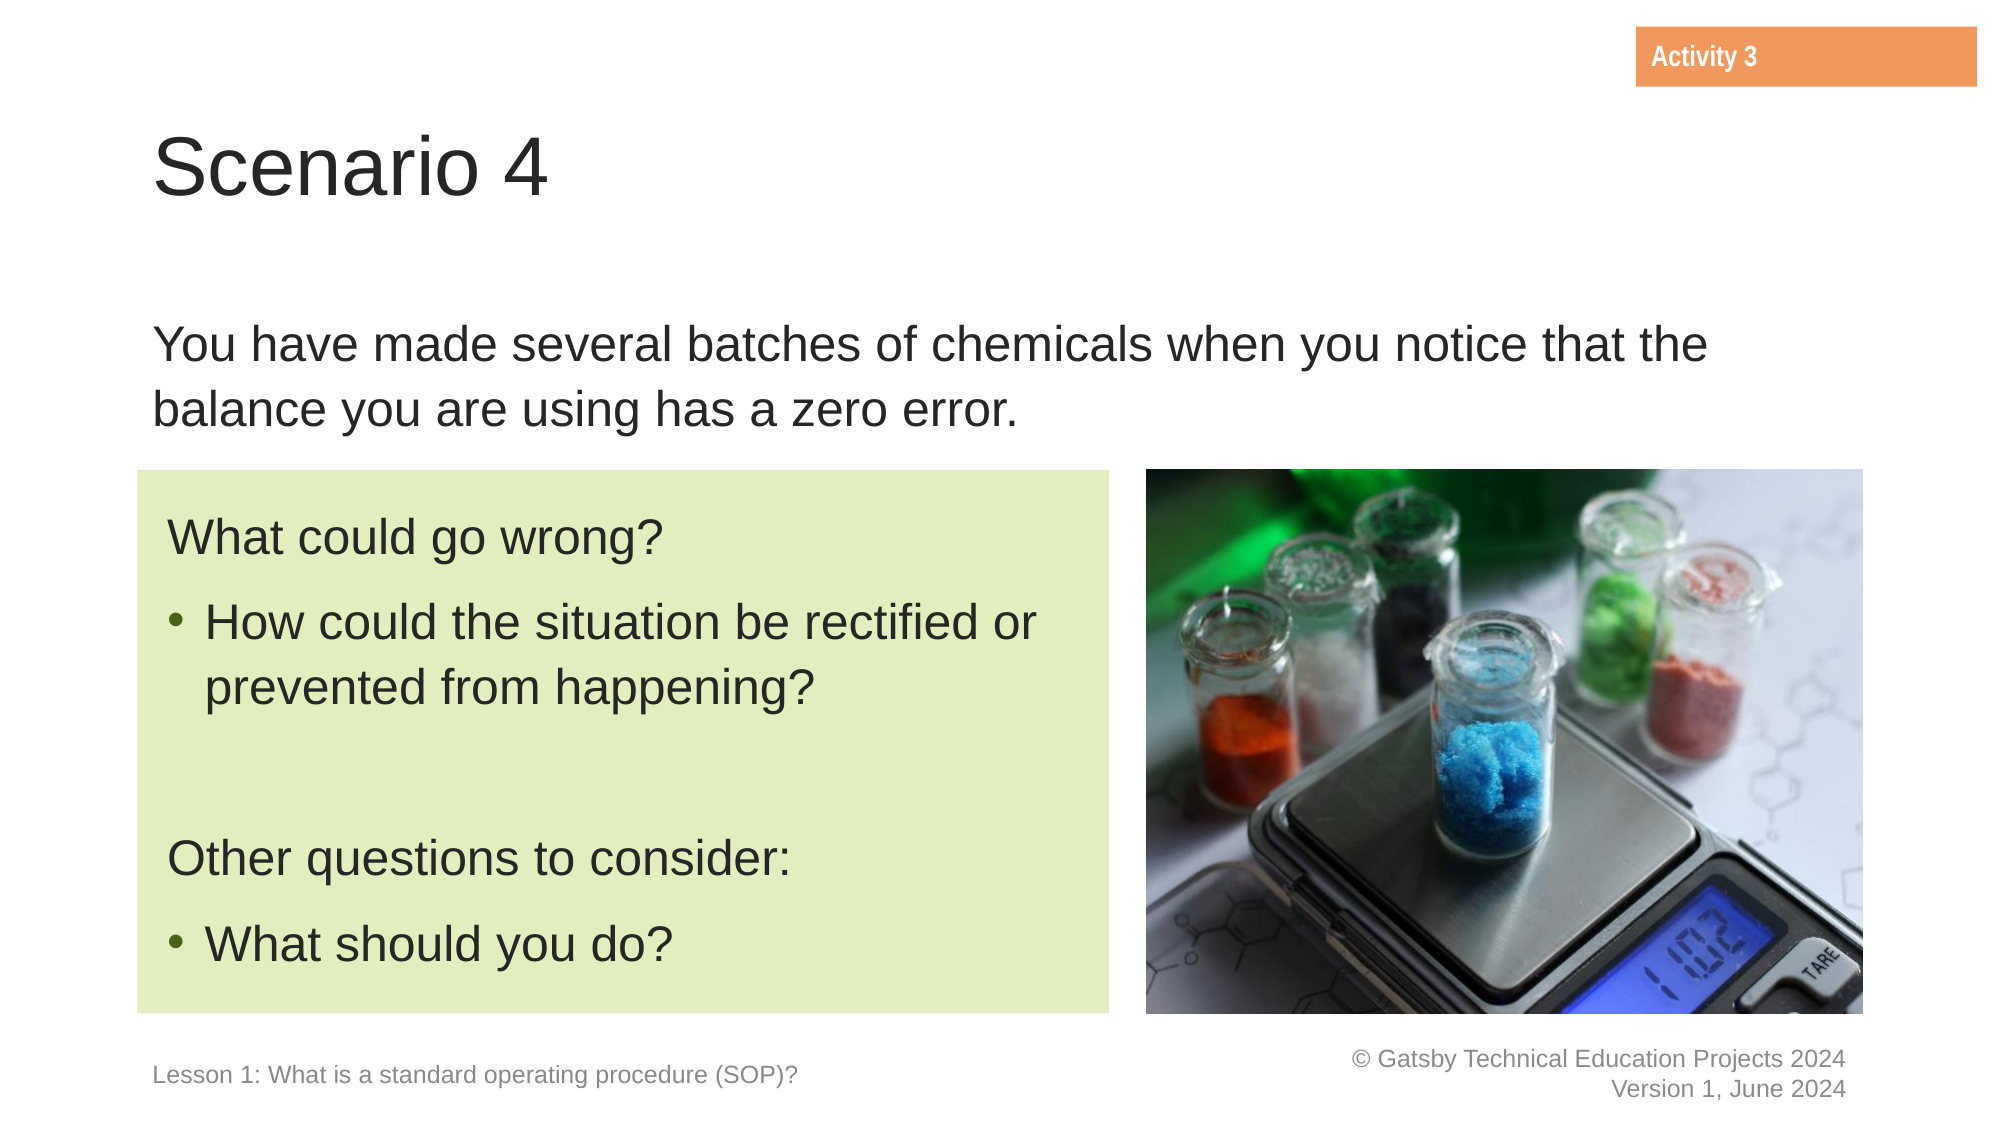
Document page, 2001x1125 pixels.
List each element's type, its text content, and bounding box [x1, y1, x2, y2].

list Activity 3 [1636, 26, 1978, 87]
list What could go wrong? How could the situation be rectified or prevented from happening? Other questions to consider: What should you do? [137, 469, 1109, 1014]
title Scenario 4 [137, 59, 1863, 278]
picture [1146, 469, 1863, 1014]
list Lesson 1: What is a standard operating procedure (SOP)? [137, 1042, 829, 1103]
list You have made several batches of chemicals when you notice that the balance you are using has a zero error. [137, 299, 1863, 448]
